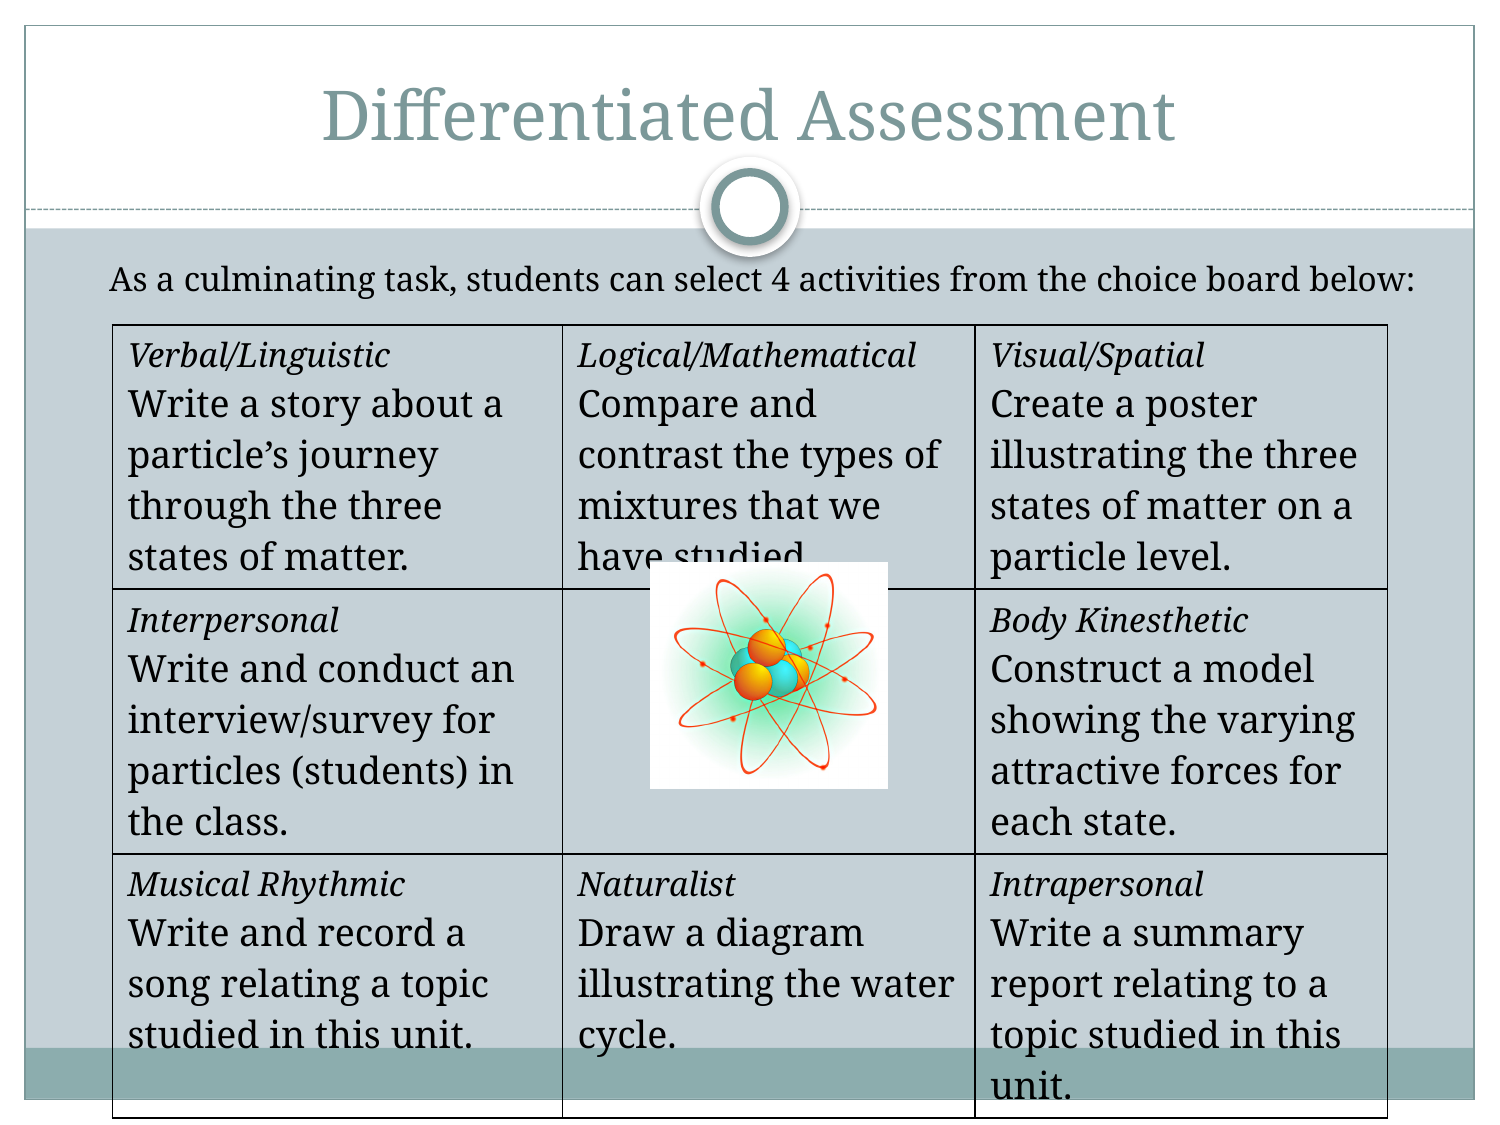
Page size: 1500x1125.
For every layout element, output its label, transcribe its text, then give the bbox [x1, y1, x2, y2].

table_header Visual/Spatial Create a poster illustrating the three states of matter on a particle level. [976, 326, 1387, 588]
table_cell Musical Rhythmic Write and record a song relating a topic studied in this unit. [113, 855, 562, 1117]
table_header Verbal/Linguistic Write a story about a particle’s journey through the three states of matter. [113, 326, 562, 588]
table_cell Body Kinesthetic Construct a model showing the varying attractive forces for each state. [976, 590, 1387, 853]
table_header Logical/Mathematical Compare and contrast the types of mixtures that we have studied. [563, 326, 974, 588]
list As a culminating task, students can select 4 activities from the choice board below: [49, 250, 1445, 1001]
picture [649, 562, 888, 789]
table_cell Interpersonal Write and conduct an interview/survey for particles (students) in the class. [113, 590, 562, 853]
table_cell [563, 590, 974, 853]
table_cell Naturalist Draw a diagram illustrating the water cycle. [563, 855, 974, 1117]
title Differentiated Assessment [49, 37, 1450, 162]
table_cell Intrapersonal Write a summary report relating to a topic studied in this unit. [976, 855, 1387, 1117]
